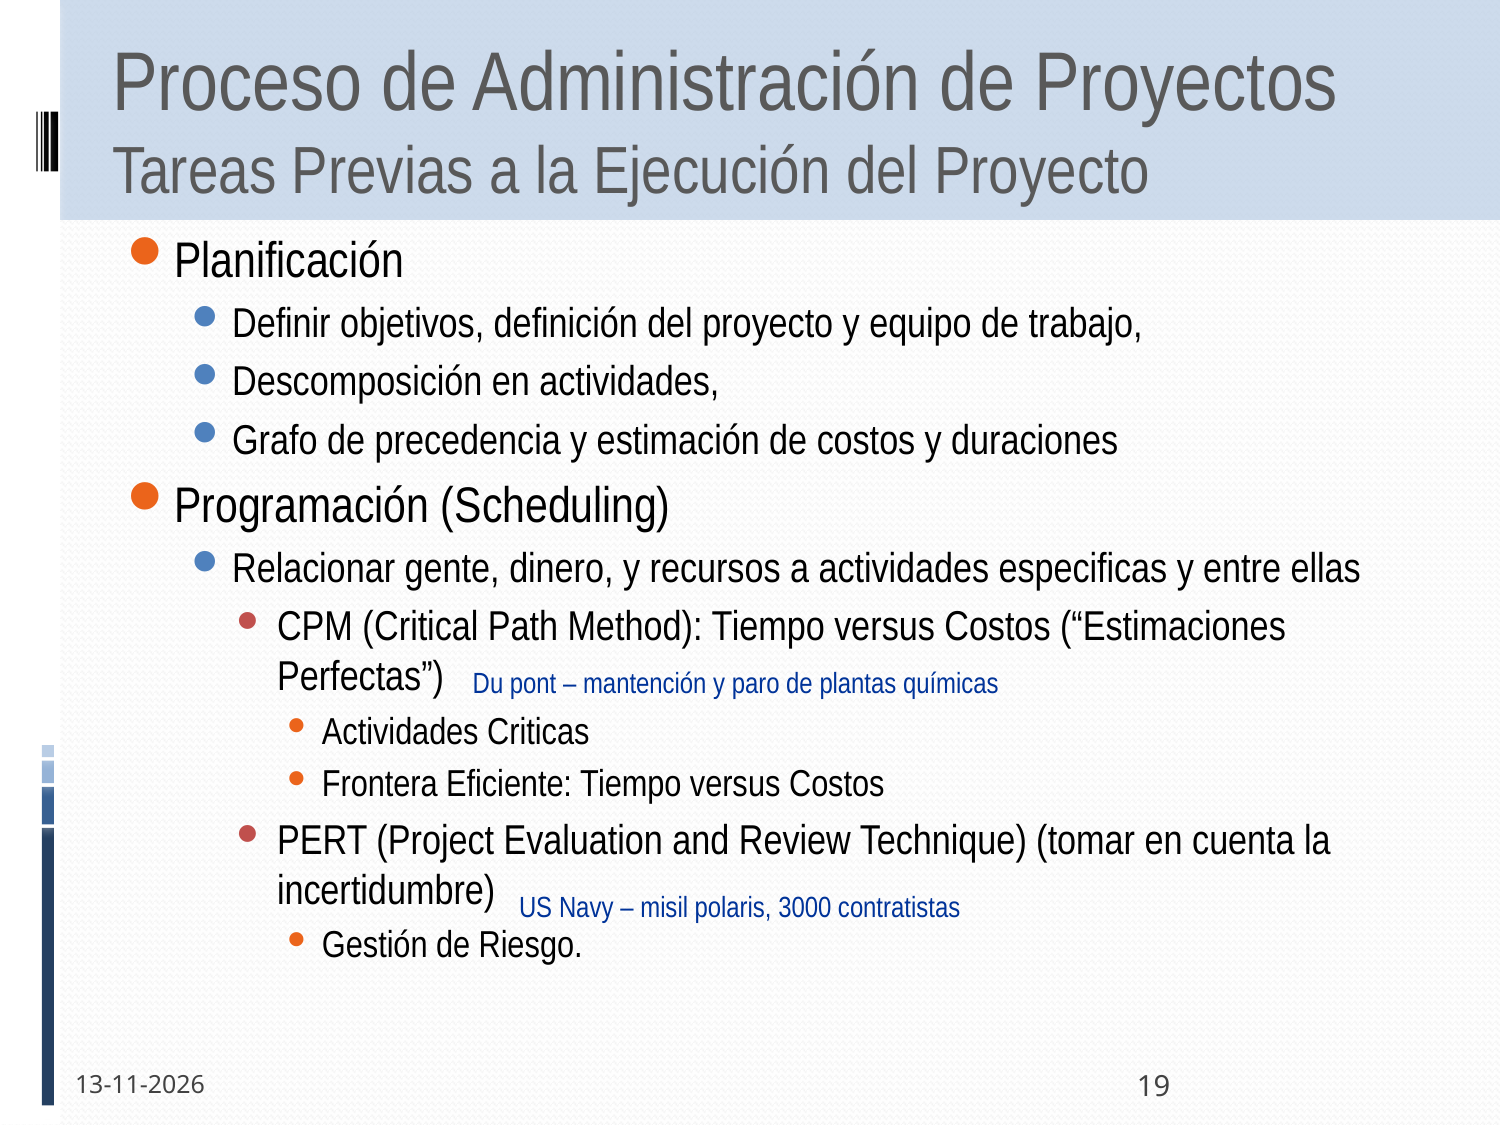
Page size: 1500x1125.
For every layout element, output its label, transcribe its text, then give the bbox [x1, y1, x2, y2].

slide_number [75, 1042, 243, 1103]
title Proceso de Administración de Proyectos Tareas Previas a la Ejecución del Proyecto [111, 18, 1436, 207]
slide_number 19 [1045, 1046, 1171, 1107]
list Planificación Definir objetivos, definición del proyecto y equipo de trabajo, Descomposición en actividades, Grafo de precedencia y estimación de costos y duraciones Programación (Scheduling) Relacionar gente, dinero, y recursos a actividades especificas y entre ellas CPM (Critical Path Method): Tiempo versus Costos (“Estimaciones Perfectas”) Actividades Criticas Frontera Eficiente: Tiempo versus Costos PERT (Project Evaluation and Review Technique) (tomar en cuenta la incertidumbre) Gestión de Riesgo. [111, 219, 1436, 1038]
text_box US Navy – misil polaris, 3000 contratistas [504, 881, 976, 932]
text_box Du pont – mantención y paro de plantas químicas [457, 656, 1015, 707]
